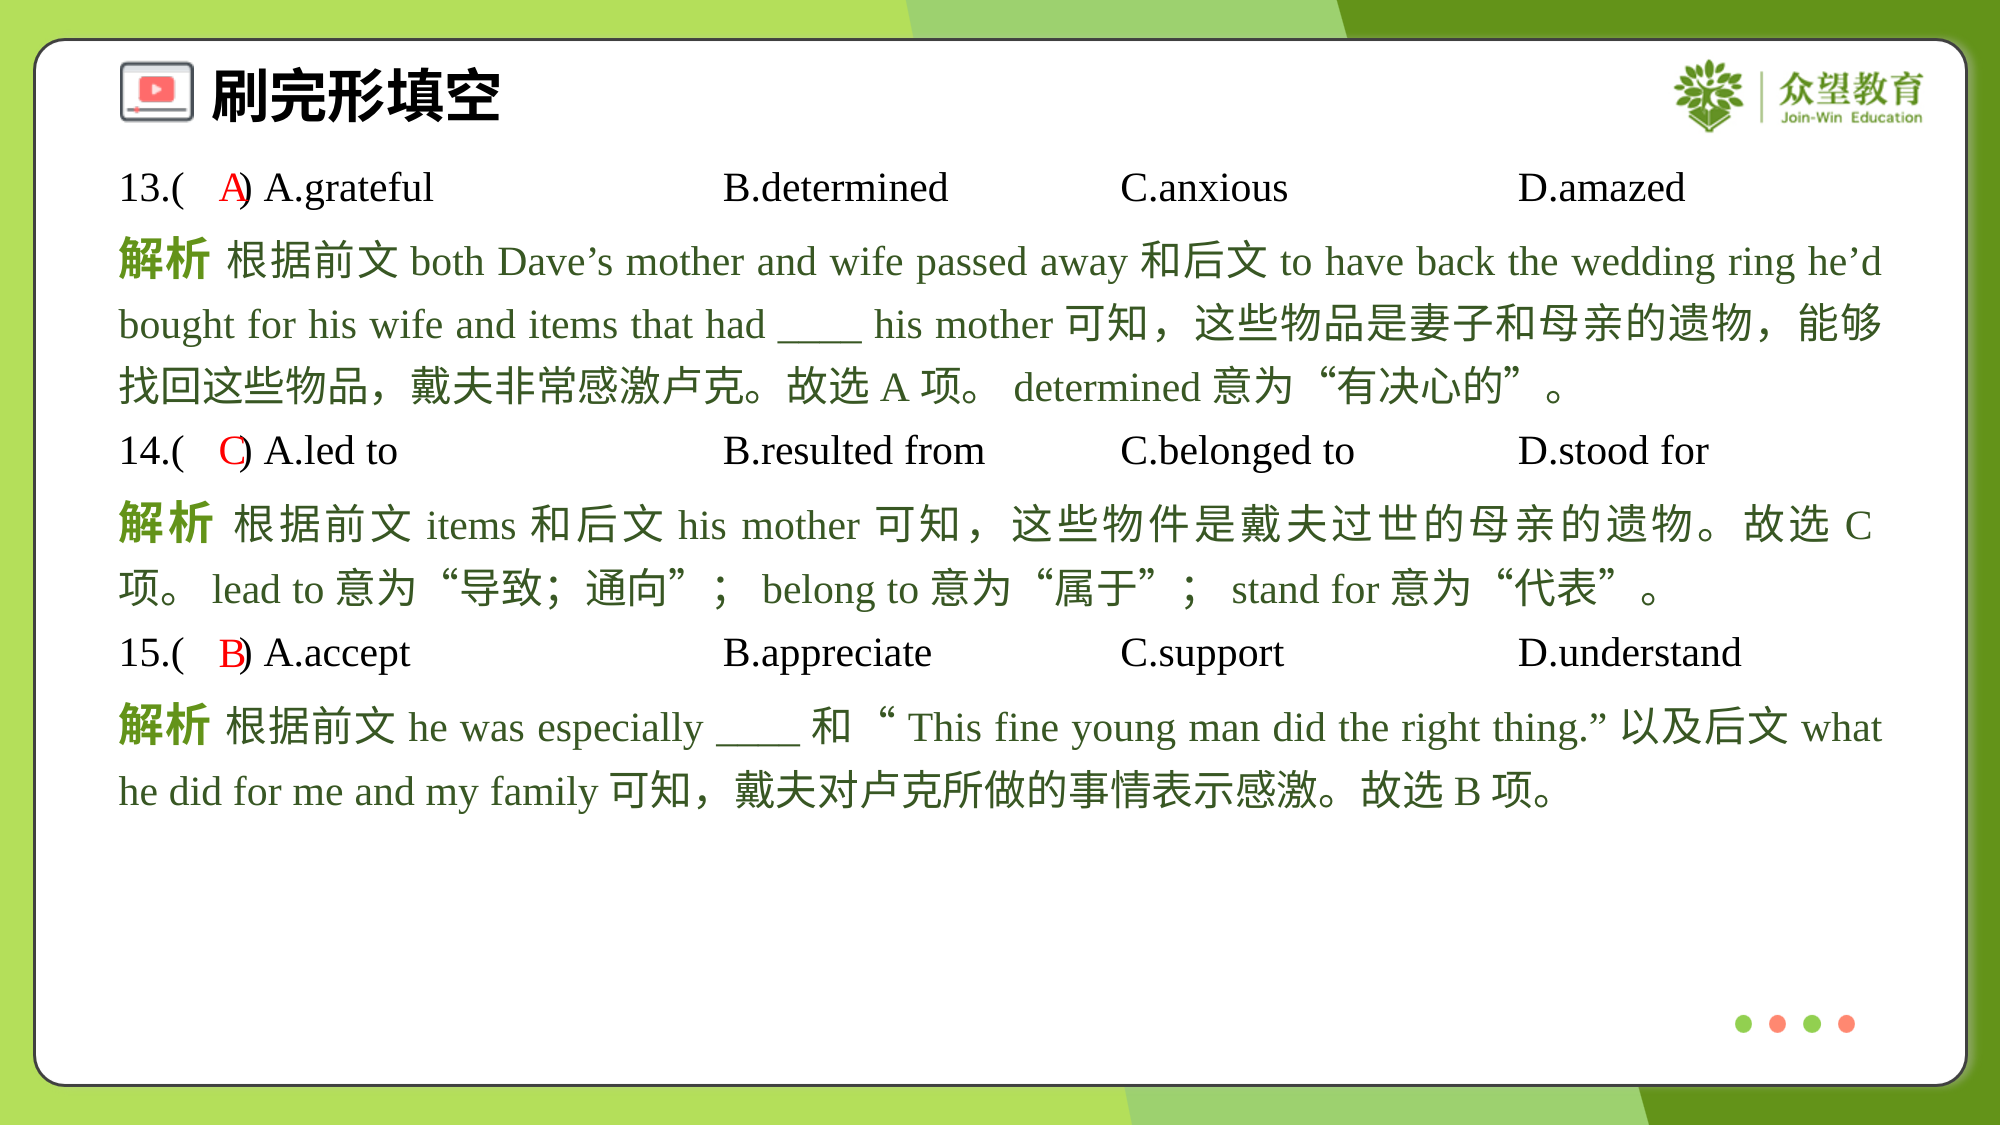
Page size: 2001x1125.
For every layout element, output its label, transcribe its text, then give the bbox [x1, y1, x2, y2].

text_box C [213, 410, 252, 469]
text_box 解析 根据前文items和后文his mother可知，这些物件是戴夫过世的母亲的遗物。故选C项。lead to意为“导致；通向”；belong to意为“属于”；stand for意为“代表”。 [118, 480, 1883, 607]
text_box 15.( ) A.accept B.appreciate C.support D.understand [252, 612, 1883, 670]
text_box 13.( ) A.grateful B.determined C.anxious D.amazed [118, 146, 213, 204]
text_box 15.( ) A.accept B.appreciate C.support D.understand [118, 612, 213, 670]
picture [0, 0, 2000, 1125]
text_box 14.( ) A.led to B.resulted from C.belonged to D.stood for [118, 410, 213, 468]
text_box 14.( ) A.led to B.resulted from C.belonged to D.stood for [252, 410, 1883, 468]
text_box 解析 根据前文both Dave’s mother and wife passed away和后文to have back the wedding ring he’d bought for his wife and items that had ____ his mother可知，这些物品是妻子和母亲的遗物，能够找回这些物品，戴夫非常感激卢克。故选A项。determined意为“有决心的”。 [118, 215, 1883, 405]
text_box A [213, 146, 254, 205]
text_box 解析 根据前文he was especially ____和“This fine young man did the right thing.”以及后文what he did for me and my family可知，戴夫对卢克所做的事情表示感激。故选B项。 [118, 682, 1883, 809]
text_box 13.( ) A.grateful B.determined C.anxious D.amazed [254, 146, 1883, 204]
text_box B [213, 612, 252, 671]
